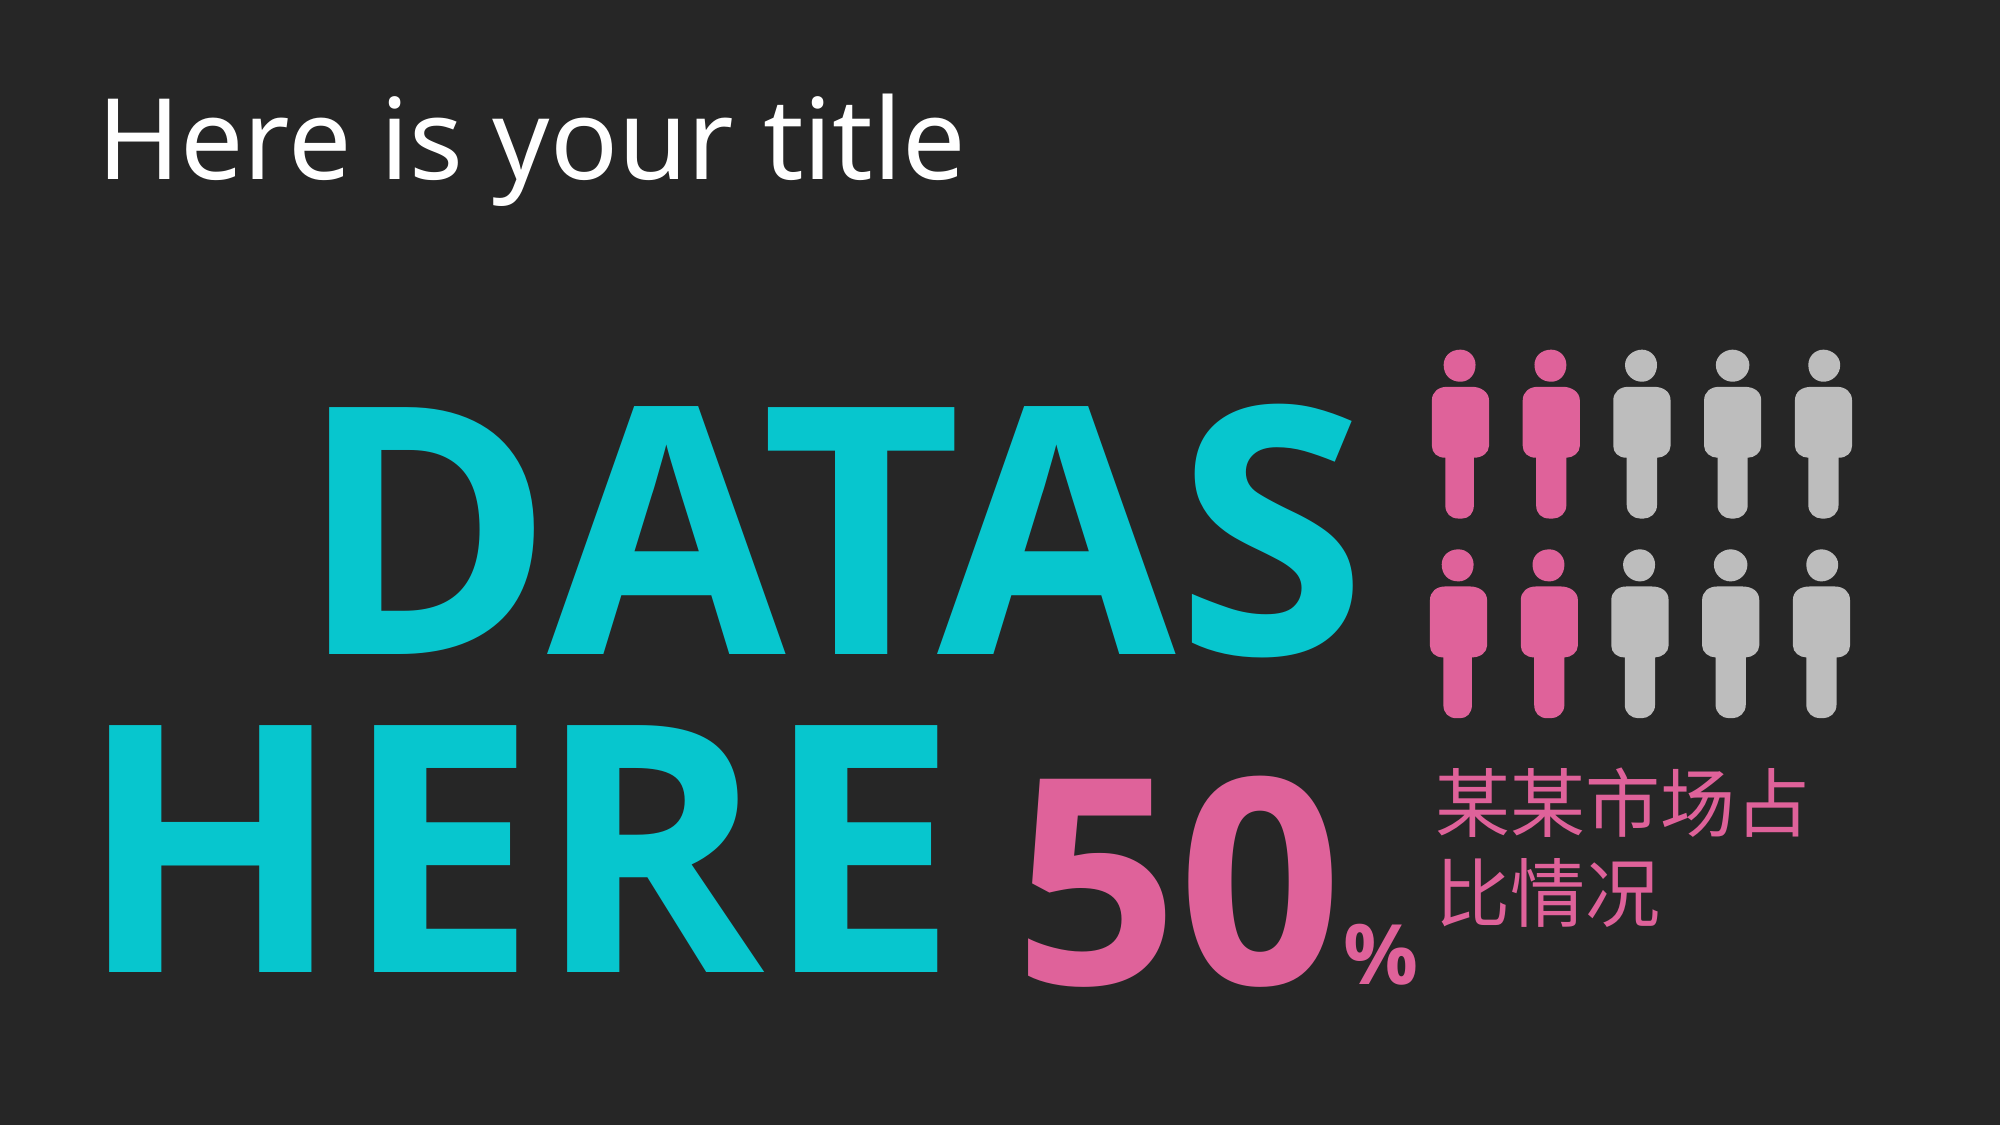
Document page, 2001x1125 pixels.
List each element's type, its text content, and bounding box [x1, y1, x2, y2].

text_box Here is your title [82, 60, 982, 210]
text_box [1431, 349, 1852, 519]
text_box 某某市场占比情况 [1434, 749, 1874, 944]
text_box 50% [999, 690, 1434, 1050]
text_box DATAS [283, 301, 1382, 732]
text_box HERE [64, 619, 974, 1050]
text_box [1429, 549, 1850, 719]
